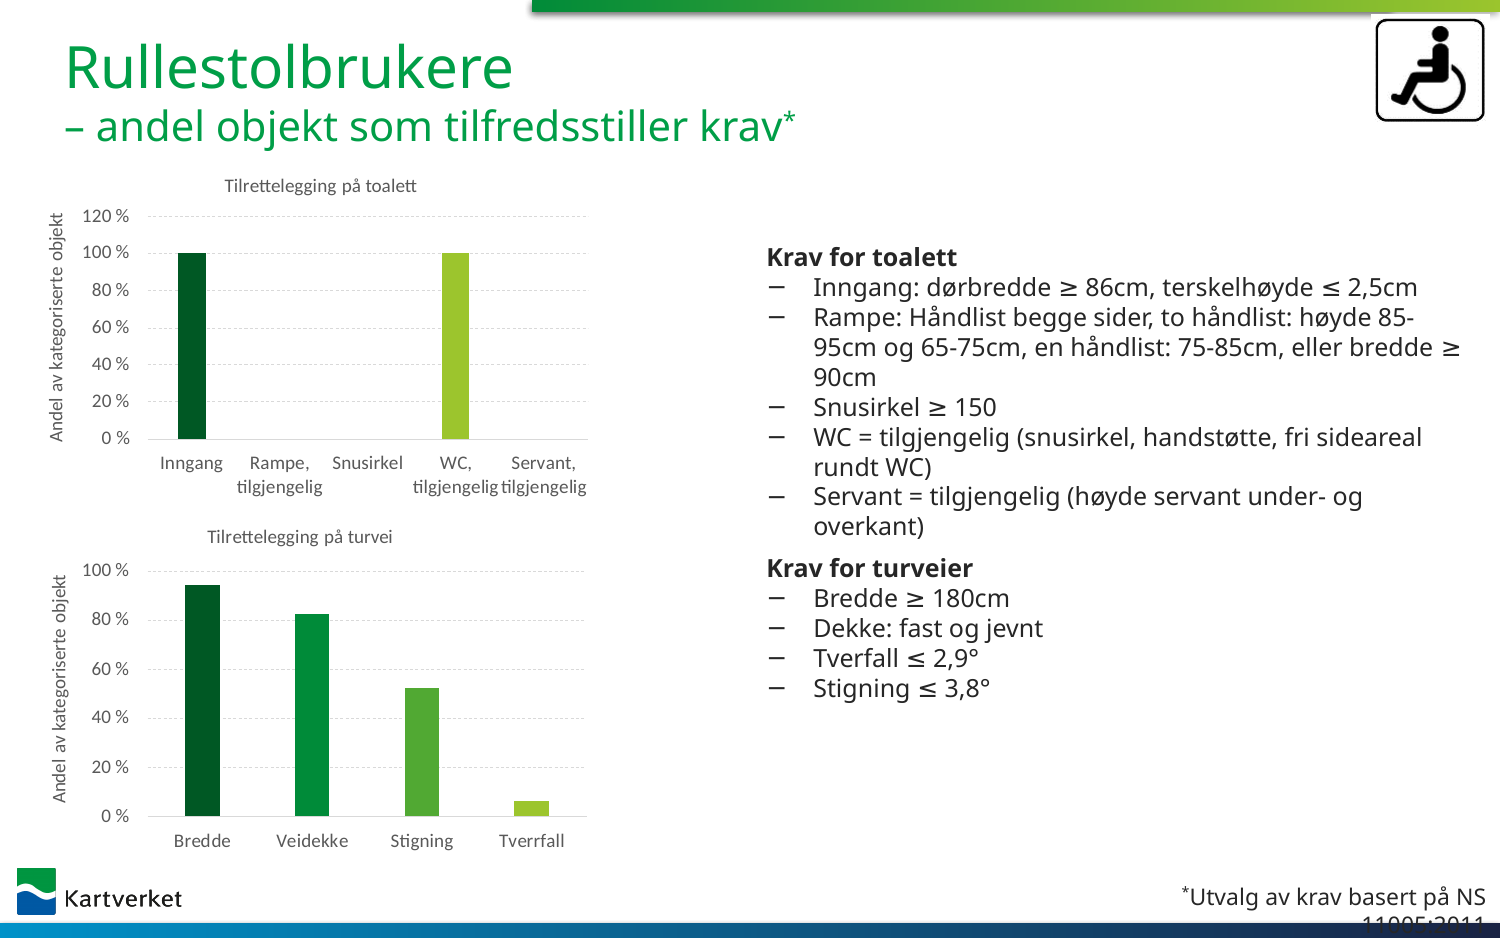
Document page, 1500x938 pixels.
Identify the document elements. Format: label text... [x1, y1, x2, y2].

text_box *Utvalg av krav basert på NS 11005:2011 [1068, 873, 1500, 938]
text_box Krav for turveier Bredde ≥ 180cm Dekke: fast og jevnt Tverfall ≤ 2,9° Stigning ≤ 3,8° [751, 545, 1483, 710]
text_box Krav for toalett Inngang: dørbredde ≥ 86cm, terskelhøyde ≤ 2,5cm Rampe: Håndlist begge sider, to håndlist: høyde 85-95cm og 65-75cm, en håndlist: 75-85cm, eller bredde ≥ 90cm Snusirkel ≥ 150 WC = tilgjengelig (snusirkel, handstøtte, fri sideareal rundt WC) Servant = tilgjengelig (høyde servant under- og overkant) [751, 234, 1483, 545]
picture [1371, 13, 1491, 127]
picture [41, 520, 598, 859]
picture [41, 166, 599, 505]
text_box Rullestolbrukere – andel objekt som tilfredsstiller krav* [49, 14, 1431, 158]
